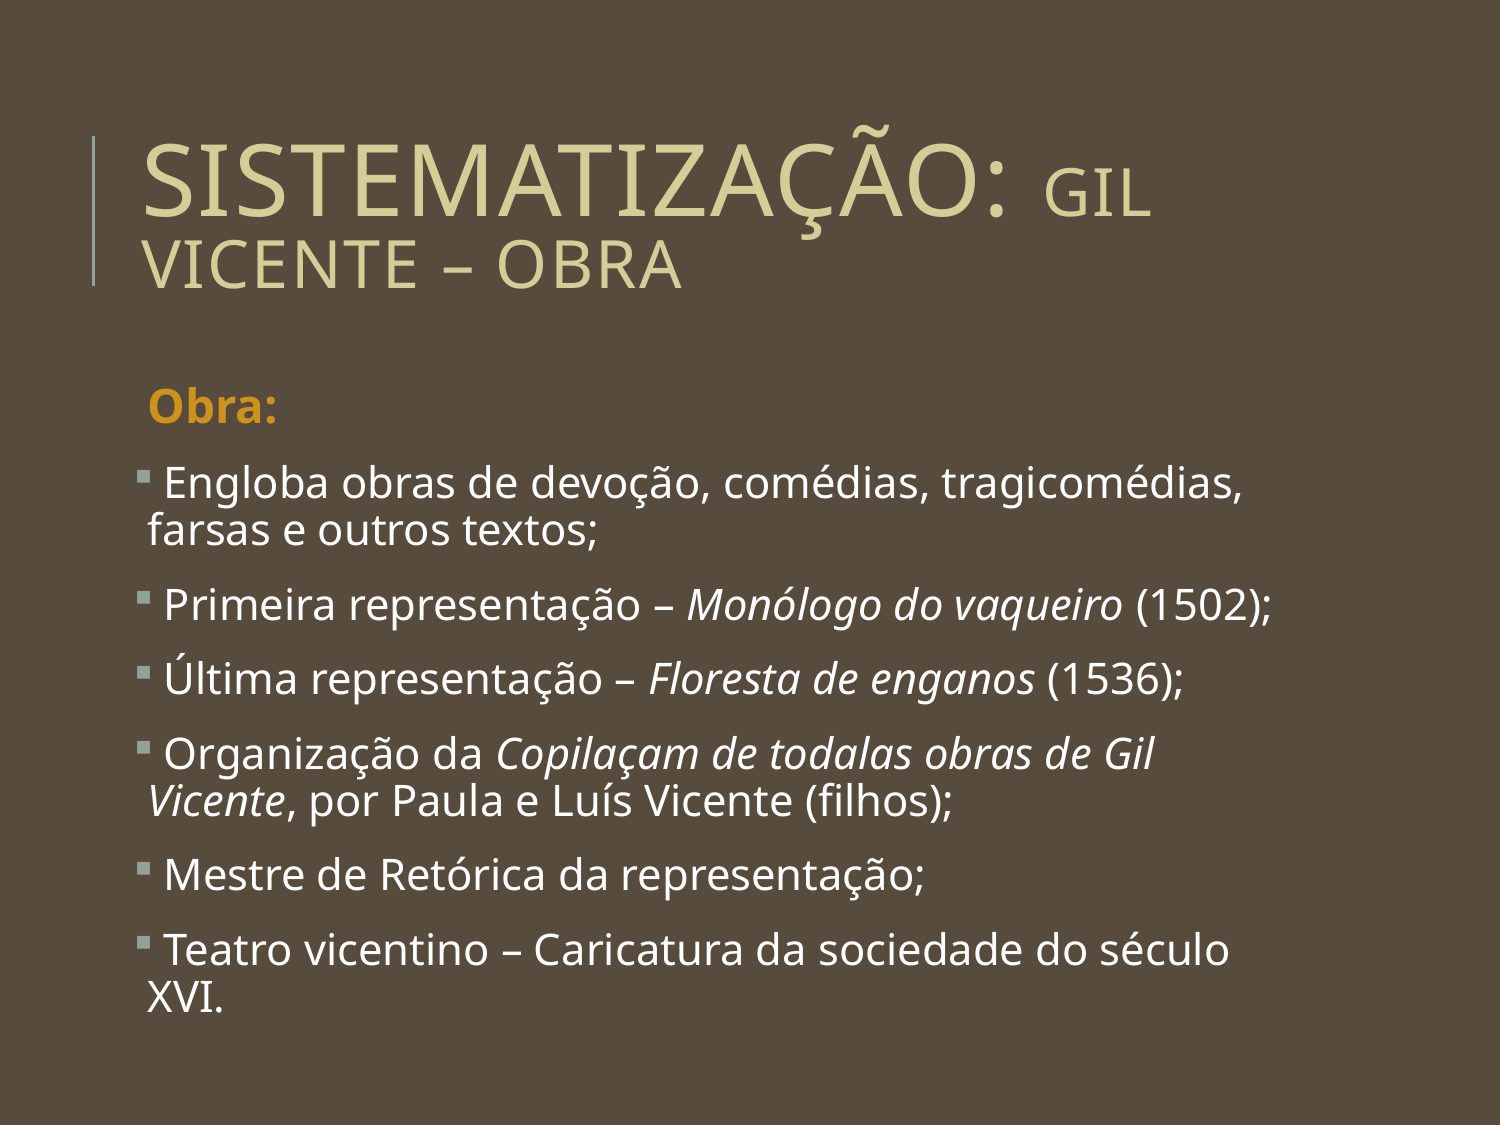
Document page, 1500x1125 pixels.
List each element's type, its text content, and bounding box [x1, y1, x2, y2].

title Sistematização: Gil Vicente – obra [126, 96, 1322, 342]
list Obra: Engloba obras de devoção, comédias, tragicomédias, farsas e outros textos; Primeira representação – Monólogo do vaqueiro (1502); Última representação – Floresta de enganos (1536); Organização da Copilaçam de todalas obras de Gil Vicente, por Paula e Luís Vicente (filhos); Mestre de Retórica da representação; Teatro vicentino – Caricatura da sociedade do século XVI. [126, 375, 1322, 1035]
